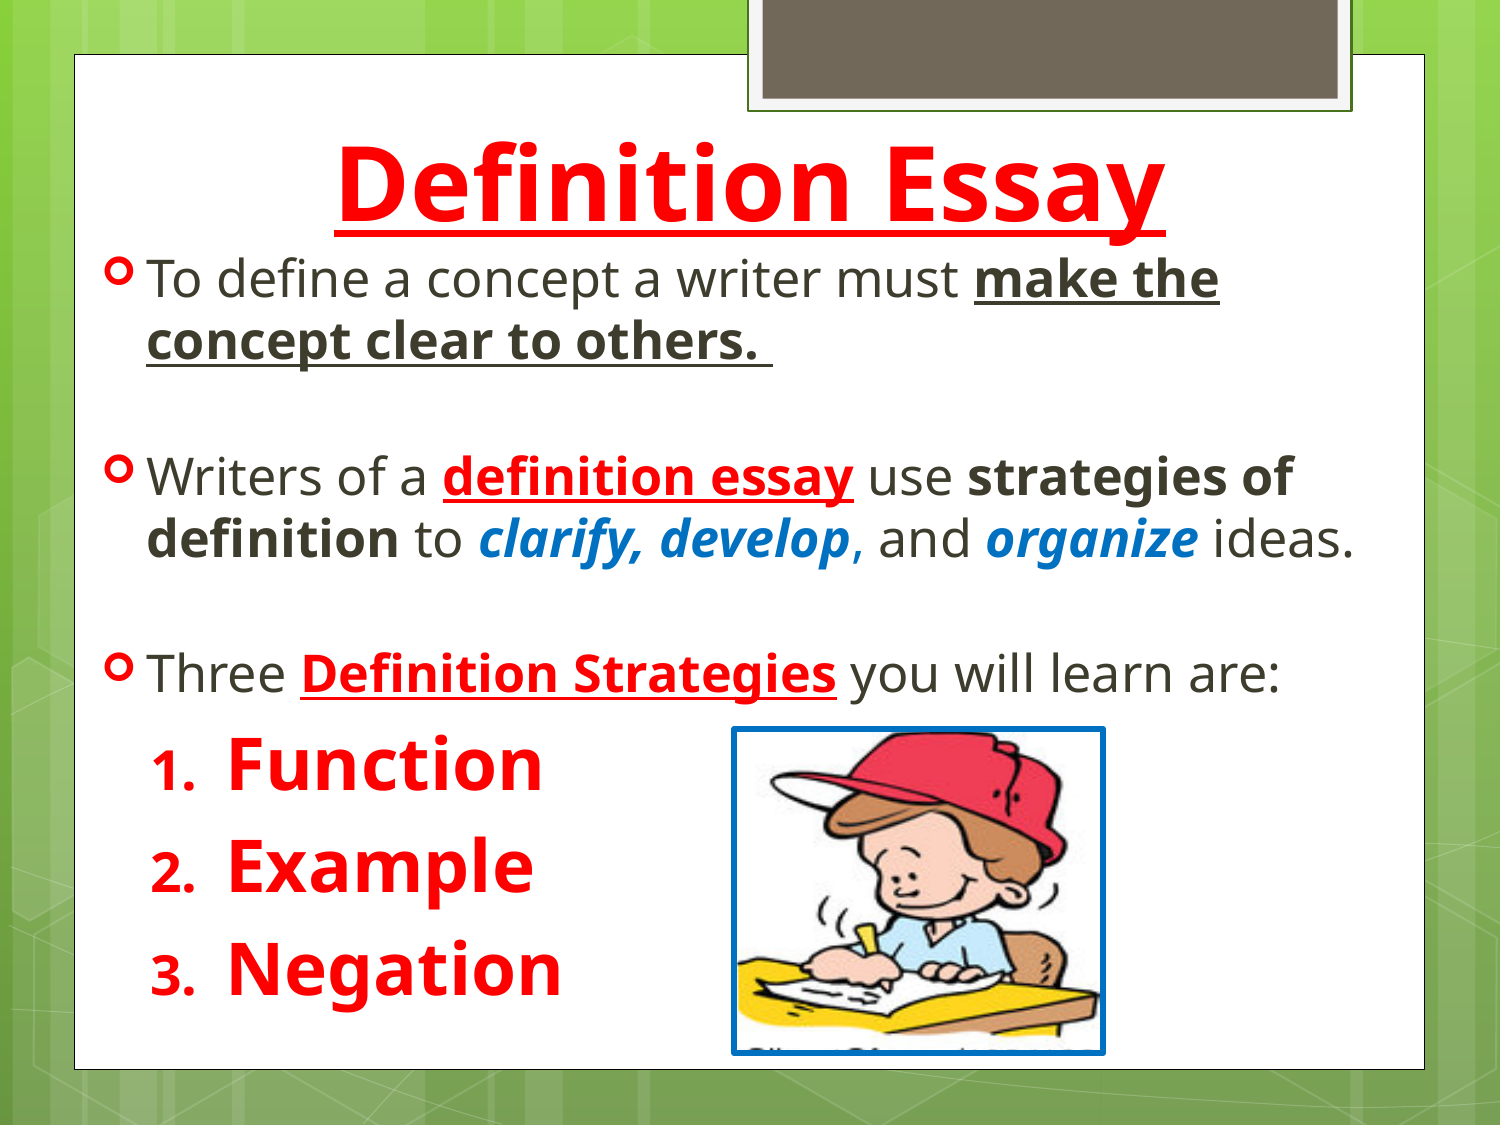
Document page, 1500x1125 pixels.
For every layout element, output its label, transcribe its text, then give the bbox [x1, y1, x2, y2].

picture [737, 731, 1101, 1051]
list To define a concept a writer must make the concept clear to others. Writers of a definition essay use strategies of definition to clarify, develop, and organize ideas. Three Definition Strategies you will learn are: Function Example Negation [75, 237, 1438, 950]
title Definition Essay [75, 62, 1425, 237]
